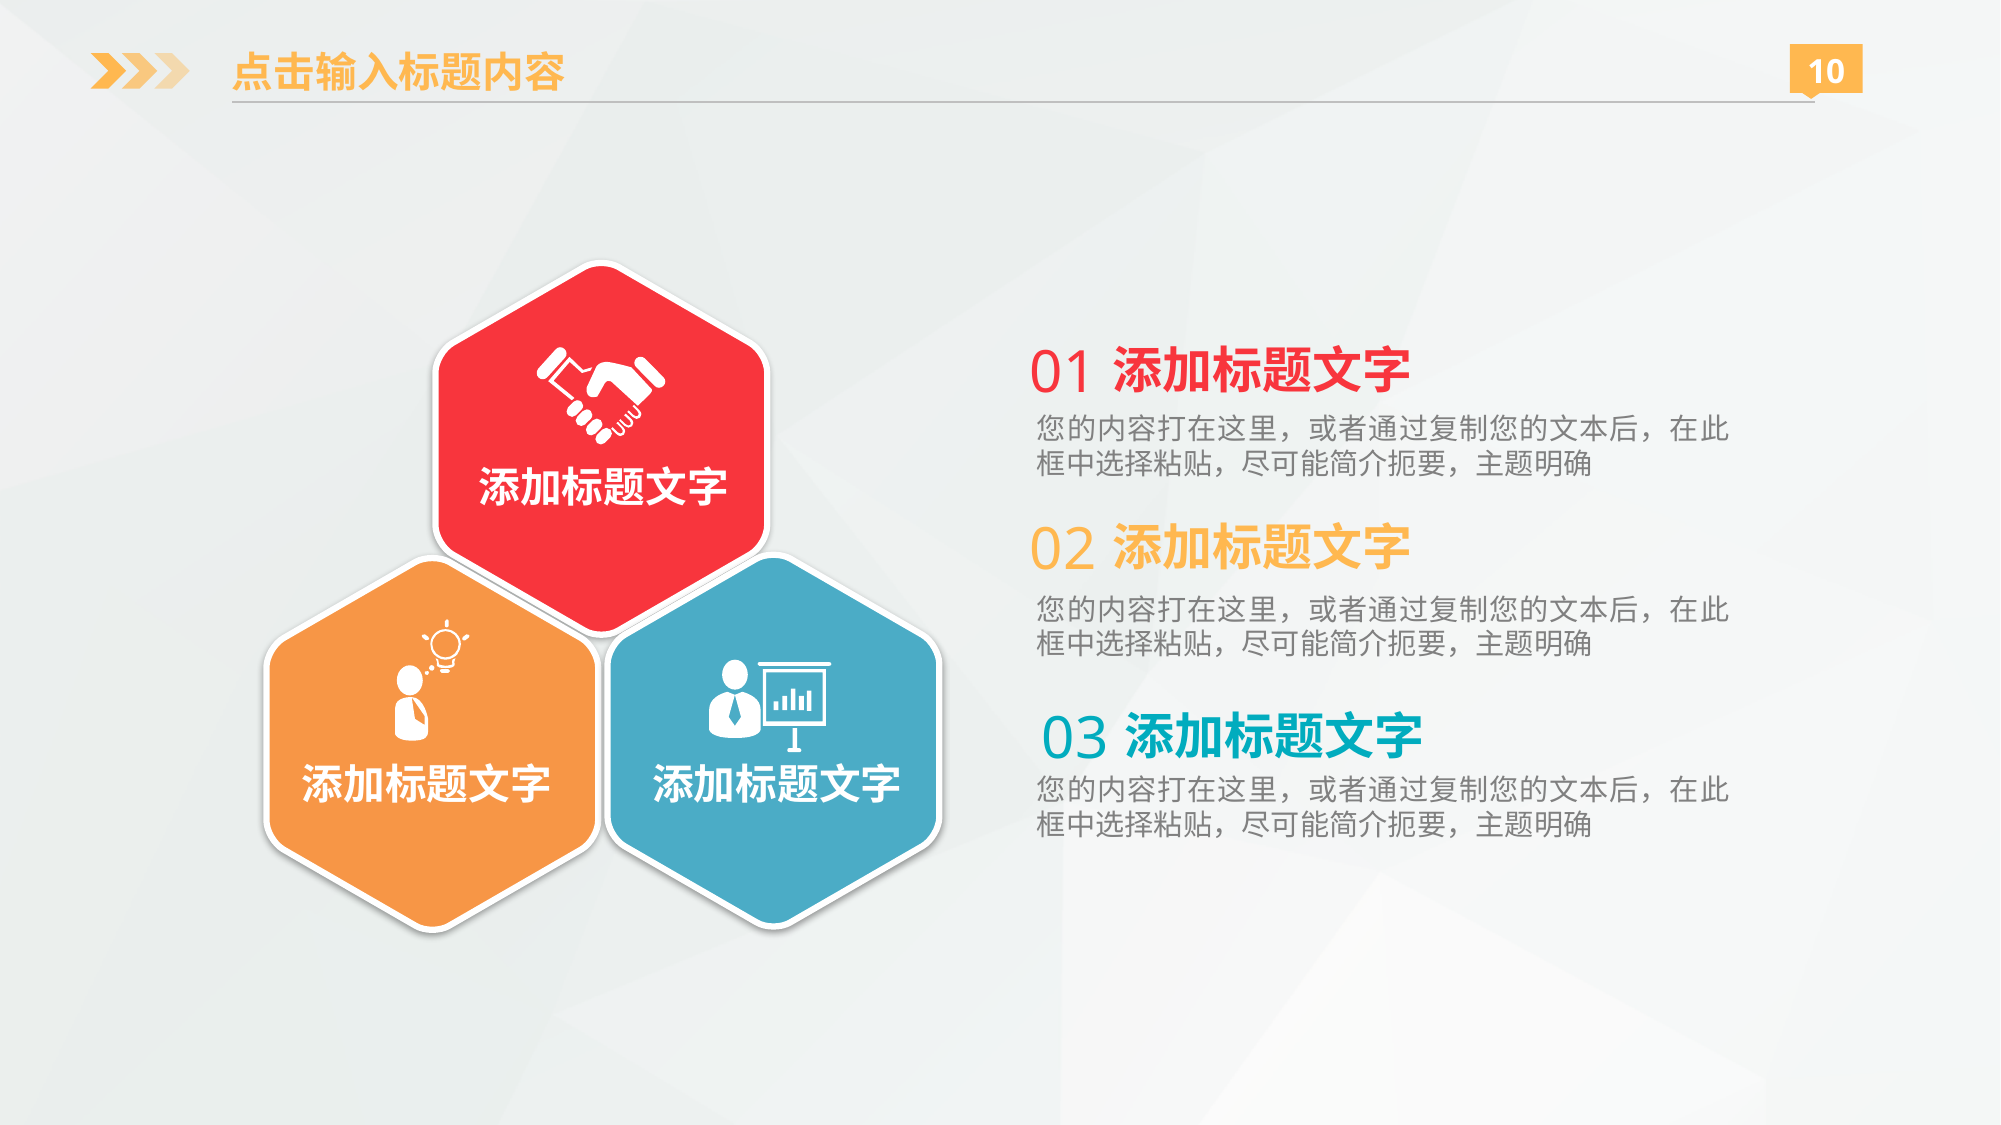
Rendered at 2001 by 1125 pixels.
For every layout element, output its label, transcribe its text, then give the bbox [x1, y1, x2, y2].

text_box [90, 52, 191, 89]
picture [0, 0, 2001, 1125]
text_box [536, 346, 667, 446]
text_box 10 [1789, 44, 1863, 97]
text_box 添加标题文字 [441, 453, 766, 518]
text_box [976, 325, 1745, 490]
text_box [604, 551, 943, 930]
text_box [988, 692, 1745, 850]
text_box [394, 618, 470, 741]
text_box 添加标题文字 [615, 750, 940, 816]
text_box [263, 554, 601, 933]
text_box 点击输入标题内容 [220, 39, 587, 102]
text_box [976, 503, 1745, 670]
text_box [432, 259, 771, 638]
text_box [1804, 97, 1818, 101]
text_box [708, 659, 832, 753]
text_box 添加标题文字 [264, 750, 589, 816]
